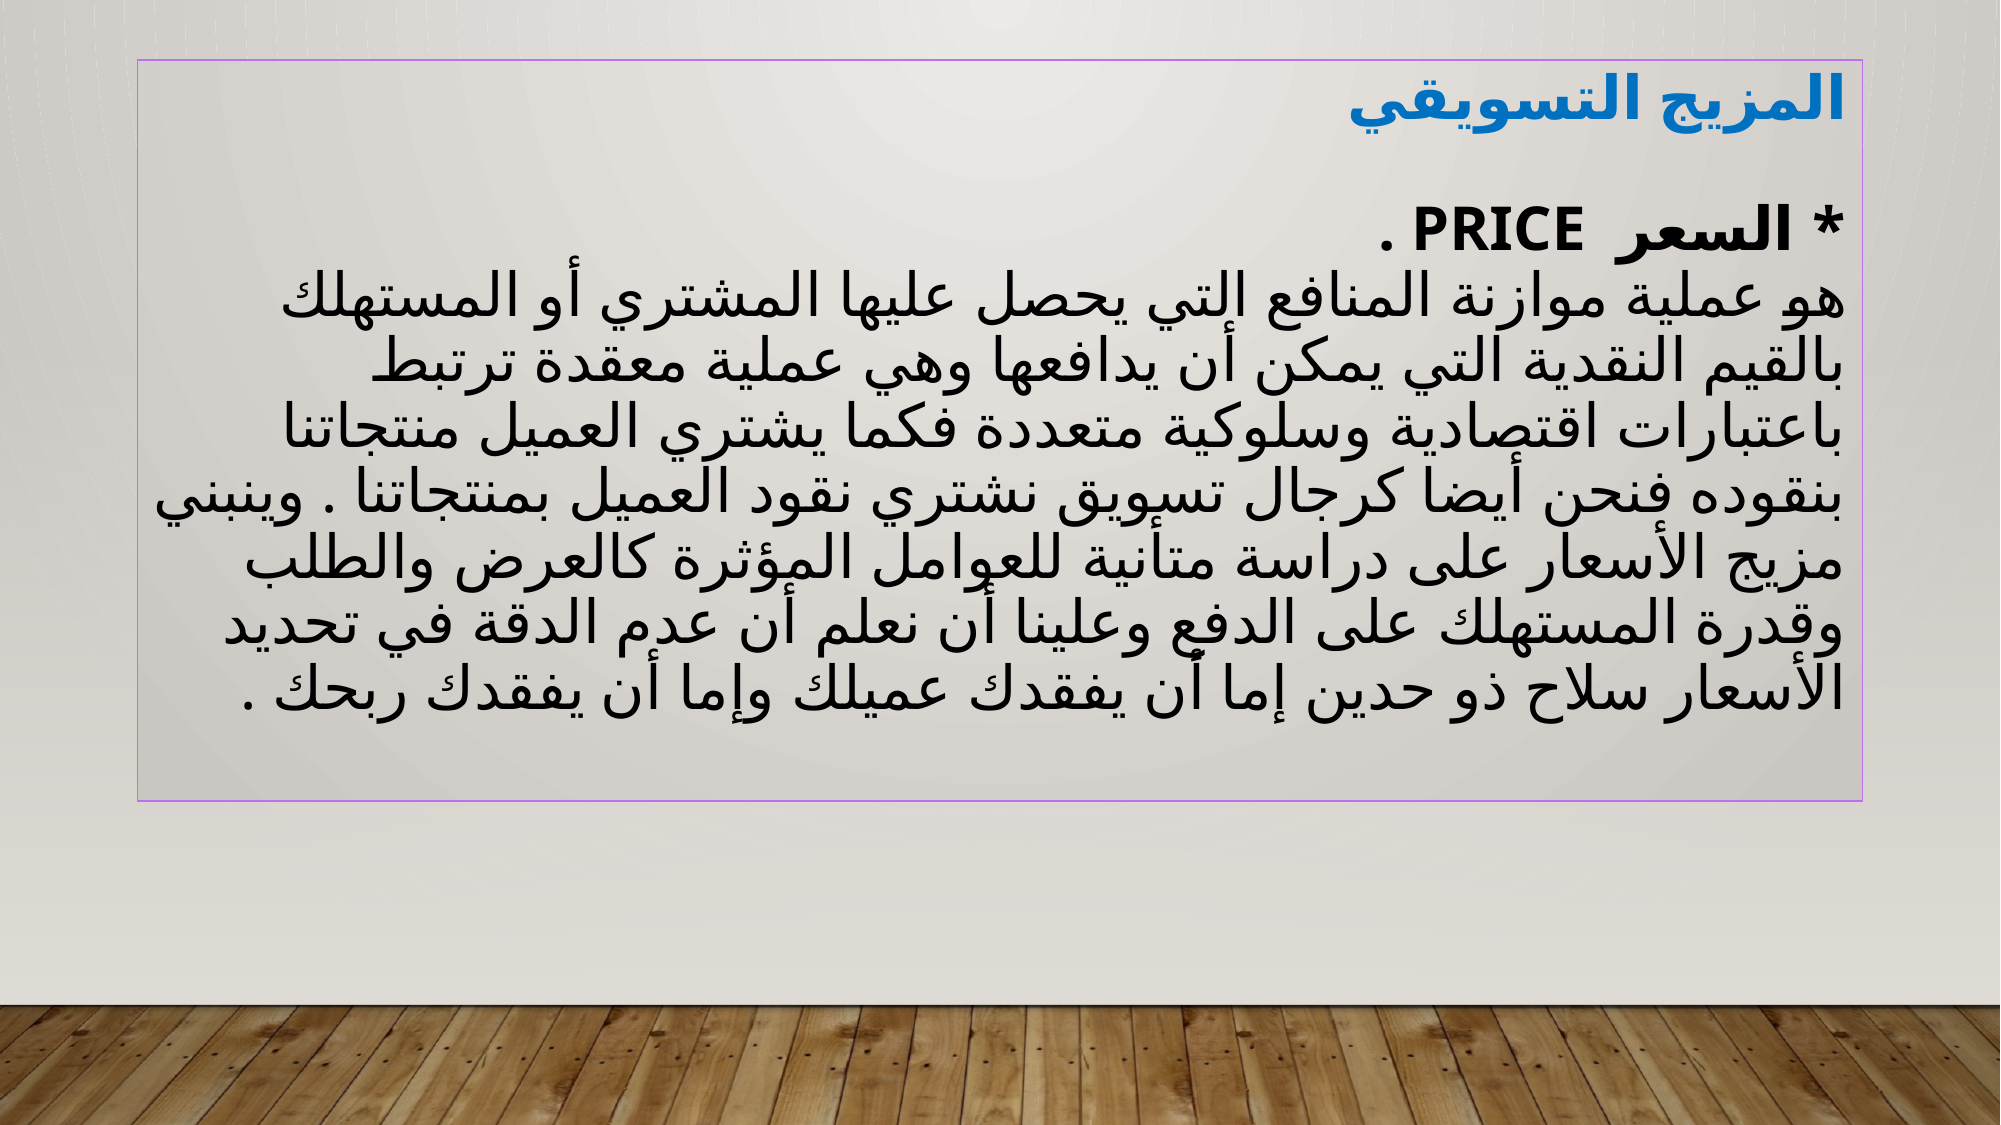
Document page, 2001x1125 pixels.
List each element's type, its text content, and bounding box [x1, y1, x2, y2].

picture [0, 1005, 2000, 1125]
title المزيج التسويقي * السعر Price . هو عملية موازنة المنافع التي يحصل عليها المشتري أو المستهلك بالقيم النقدية التي يمكن أن يدافعها وهي عملية معقدة ترتبط باعتبارات اقتصادية وسلوكية متعددة فكما يشتري العميل منتجاتنا بنقوده فنحن أيضا كرجال تسويق نشتري نقود العميل بمنتجاتنا . وينبني مزيج الأسعار على دراسة متأنية للعوامل المؤثرة كالعرض والطلب وقدرة المستهلك على الدفع وعلينا أن نعلم أن عدم الدقة في تحديد الأسعار سلاح ذو حدين إما أن يفقدك عميلك وإما أن يفقدك ربحك . [137, 59, 1863, 802]
